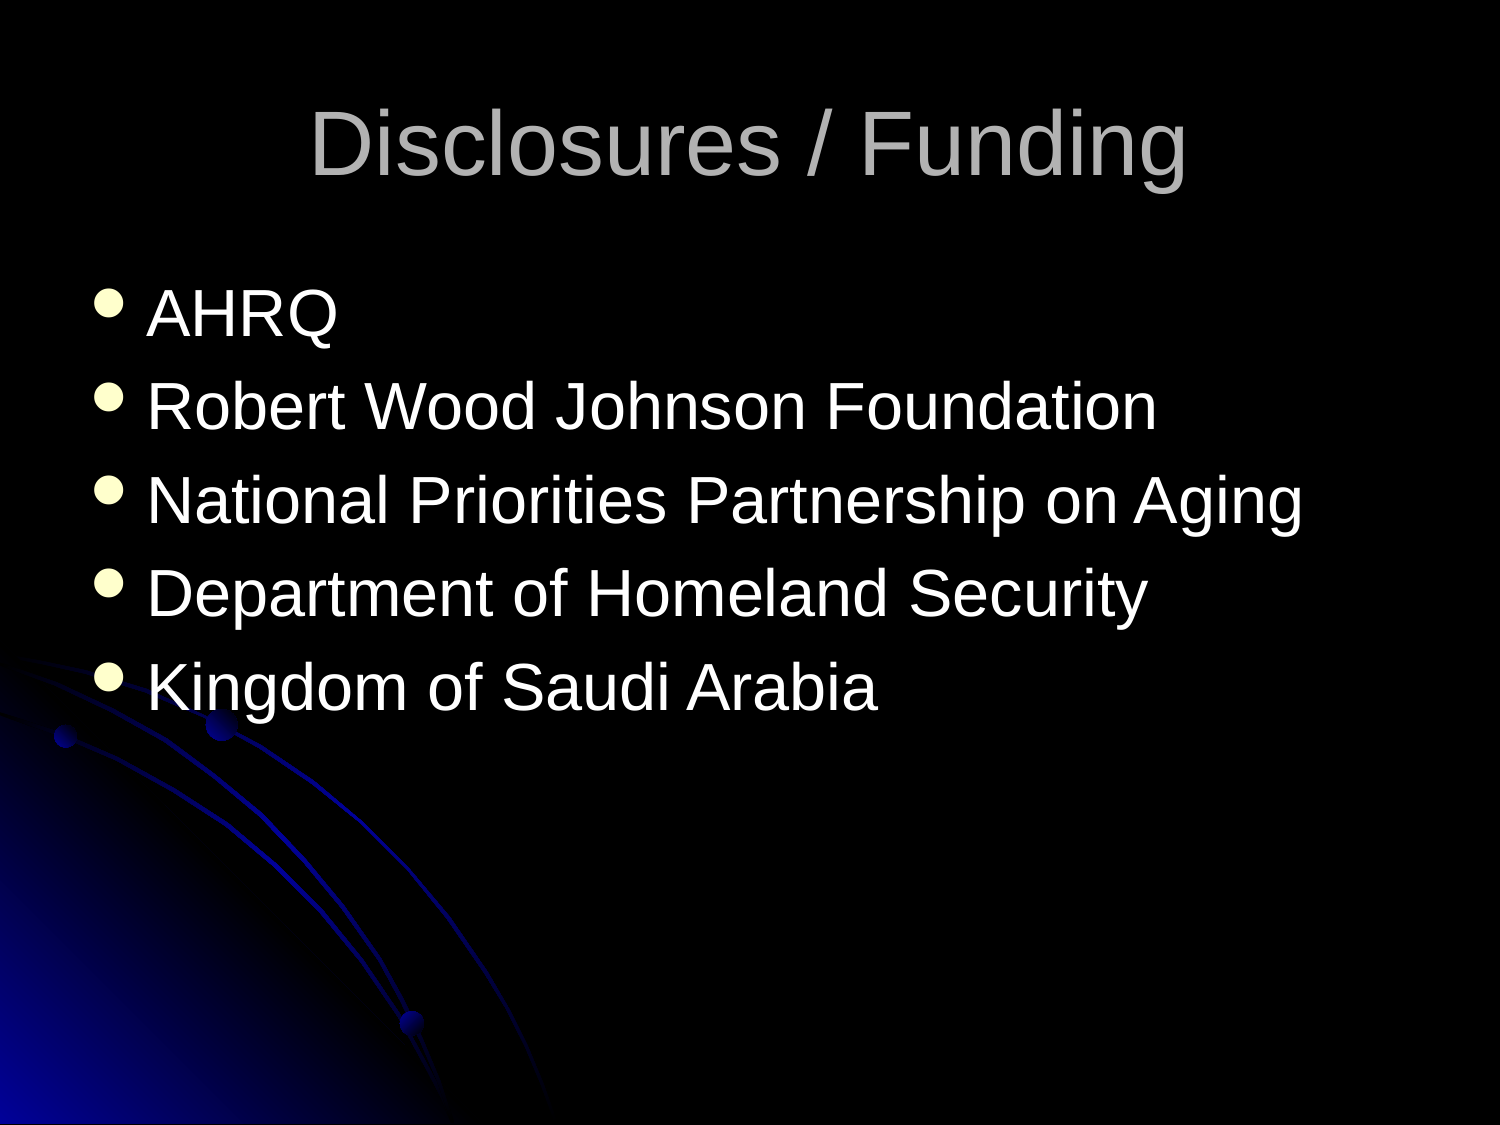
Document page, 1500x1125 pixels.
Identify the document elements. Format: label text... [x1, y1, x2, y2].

list AHRQ Robert Wood Johnson Foundation National Priorities Partnership on Aging Department of Homeland Security Kingdom of Saudi Arabia [74, 262, 1426, 1006]
title Disclosures / Funding [74, 45, 1426, 233]
